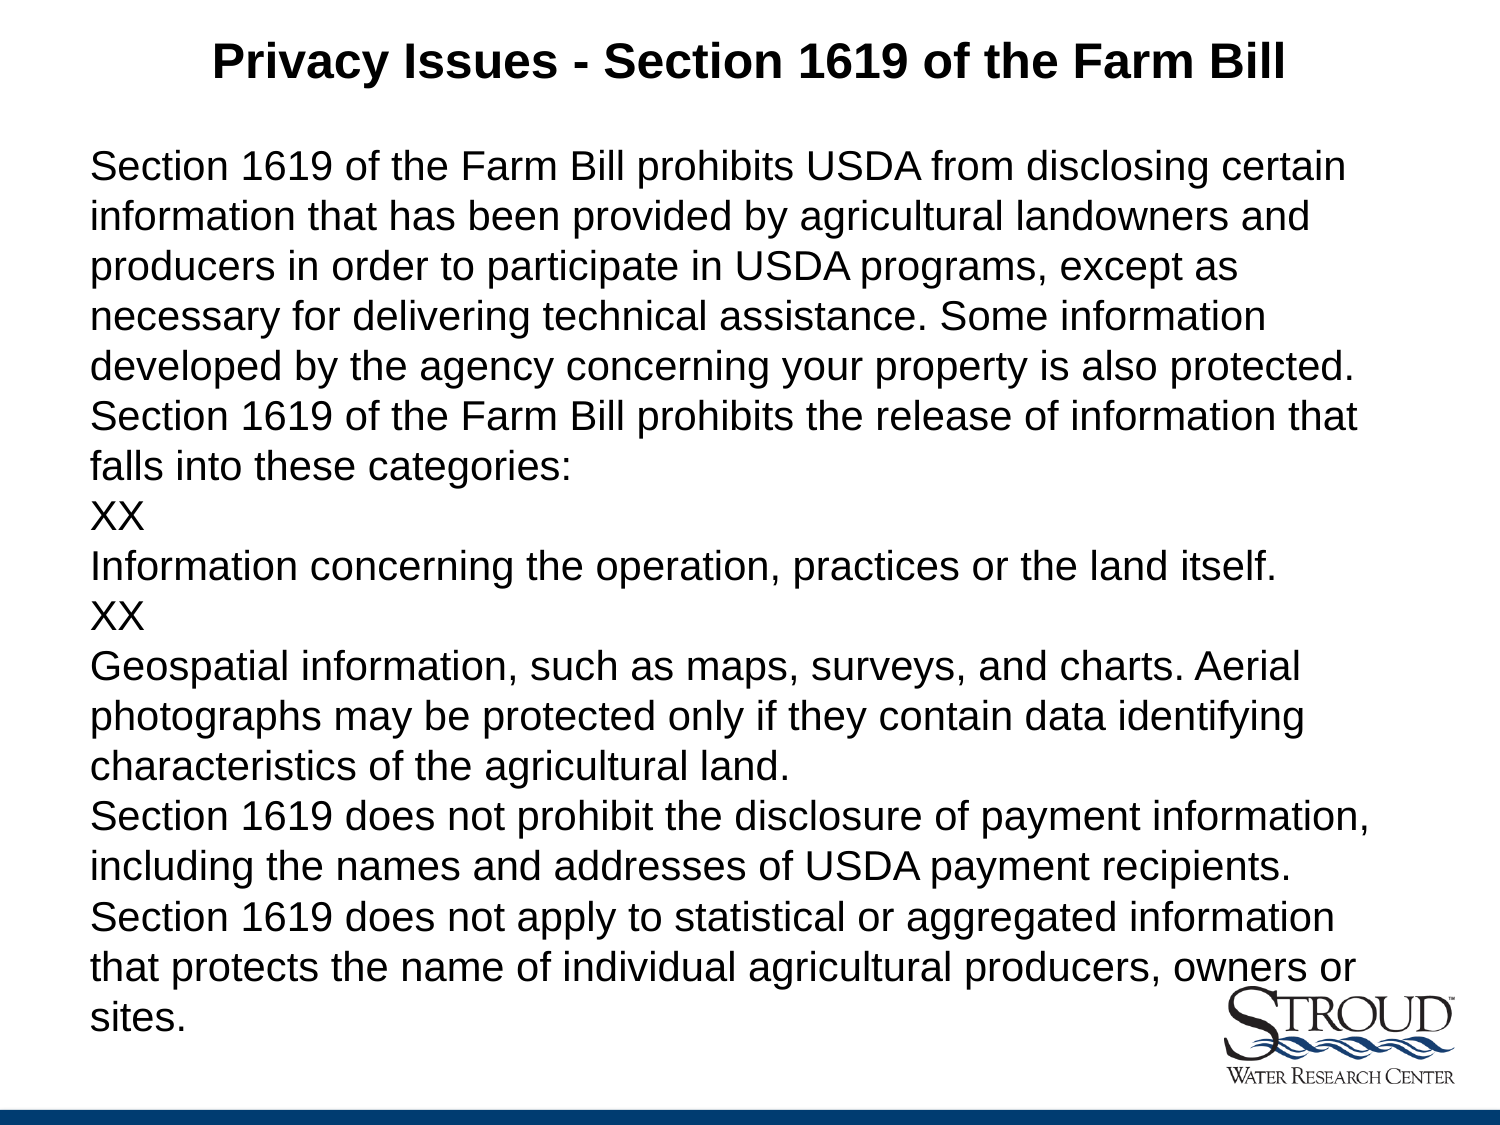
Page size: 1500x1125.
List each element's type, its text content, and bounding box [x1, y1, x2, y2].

text_box Privacy Issues - Section 1619 of the Farm Bill Section 1619 of the Farm Bill prohibits USDA from disclosing certain information that has been provided by agricultural landowners and producers in order to participate in USDA programs, except as necessary for delivering technical assistance. Some information developed by the agency concerning your property is also protected. Section 1619 of the Farm Bill prohibits the release of information that falls into these categories: XX Information concerning the operation, practices or the land itself. XX Geospatial information, such as maps, surveys, and charts. Aerial photographs may be protected only if they contain data identifying characteristics of the agricultural land. Section 1619 does not prohibit the disclosure of payment information, including the names and addresses of USDA payment recipients. Section 1619 does not apply to statistical or aggregated information that protects the name of individual agricultural producers, owners or sites. [74, 21, 1425, 1047]
picture [1224, 986, 1455, 1084]
